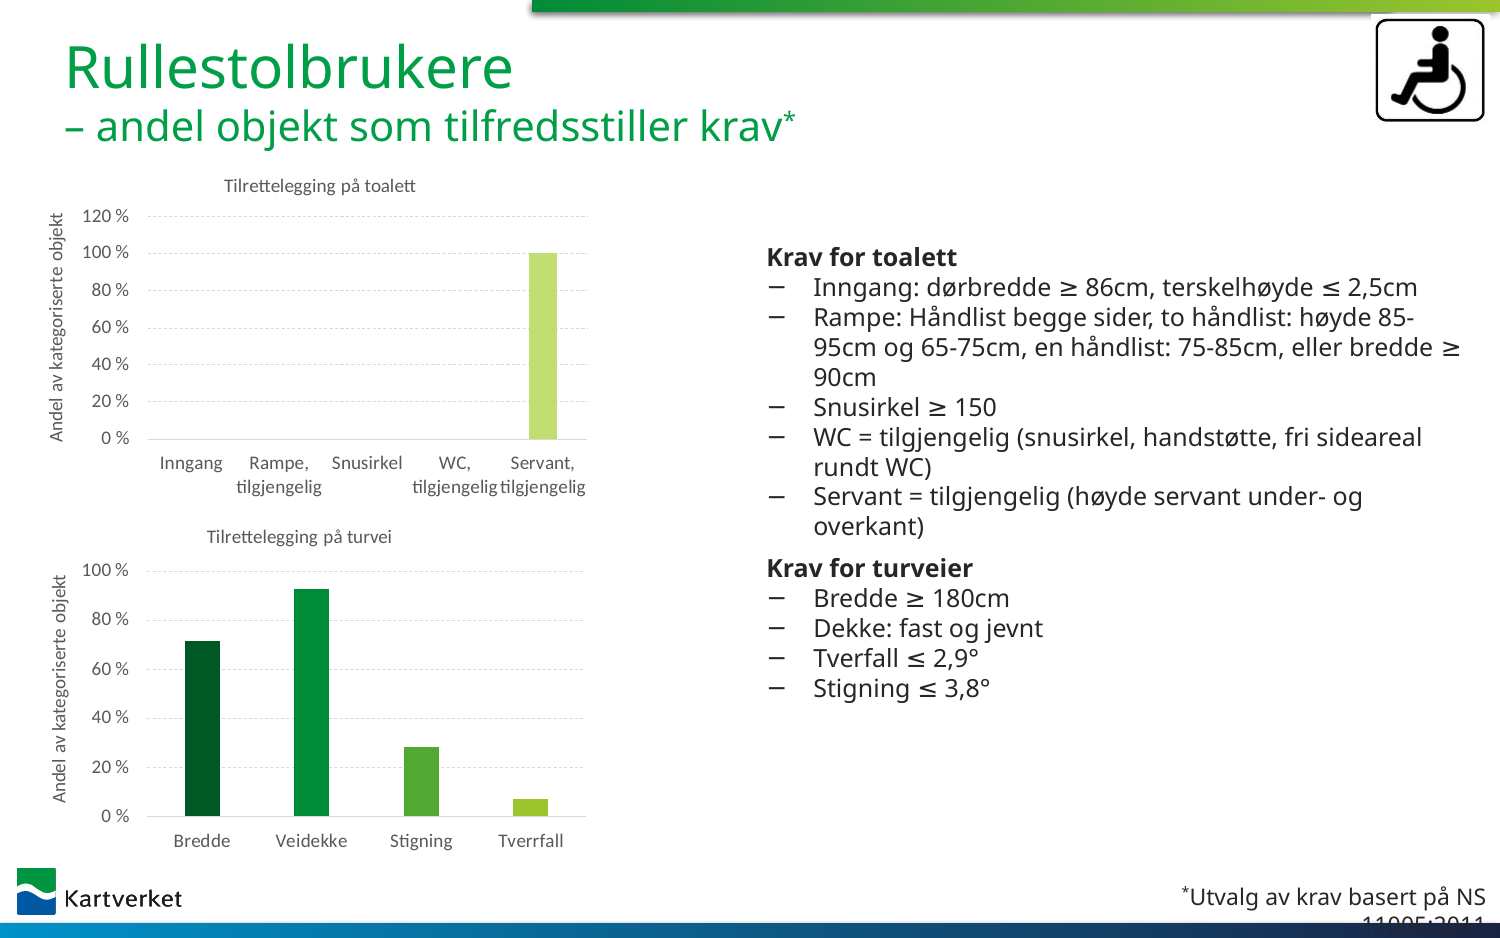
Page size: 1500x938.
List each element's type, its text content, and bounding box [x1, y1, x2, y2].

text_box *Utvalg av krav basert på NS 11005:2011 [1068, 873, 1500, 938]
picture [1371, 13, 1491, 127]
text_box Krav for toalett Inngang: dørbredde ≥ 86cm, terskelhøyde ≤ 2,5cm Rampe: Håndlist begge sider, to håndlist: høyde 85-95cm og 65-75cm, en håndlist: 75-85cm, eller bredde ≥ 90cm Snusirkel ≥ 150 WC = tilgjengelig (snusirkel, handstøtte, fri sideareal rundt WC) Servant = tilgjengelig (høyde servant under- og overkant) [751, 234, 1483, 545]
picture [41, 520, 597, 859]
text_box Krav for turveier Bredde ≥ 180cm Dekke: fast og jevnt Tverfall ≤ 2,9° Stigning ≤ 3,8° [751, 545, 1483, 710]
text_box Rullestolbrukere – andel objekt som tilfredsstiller krav* [49, 14, 1431, 158]
picture [41, 166, 598, 505]
